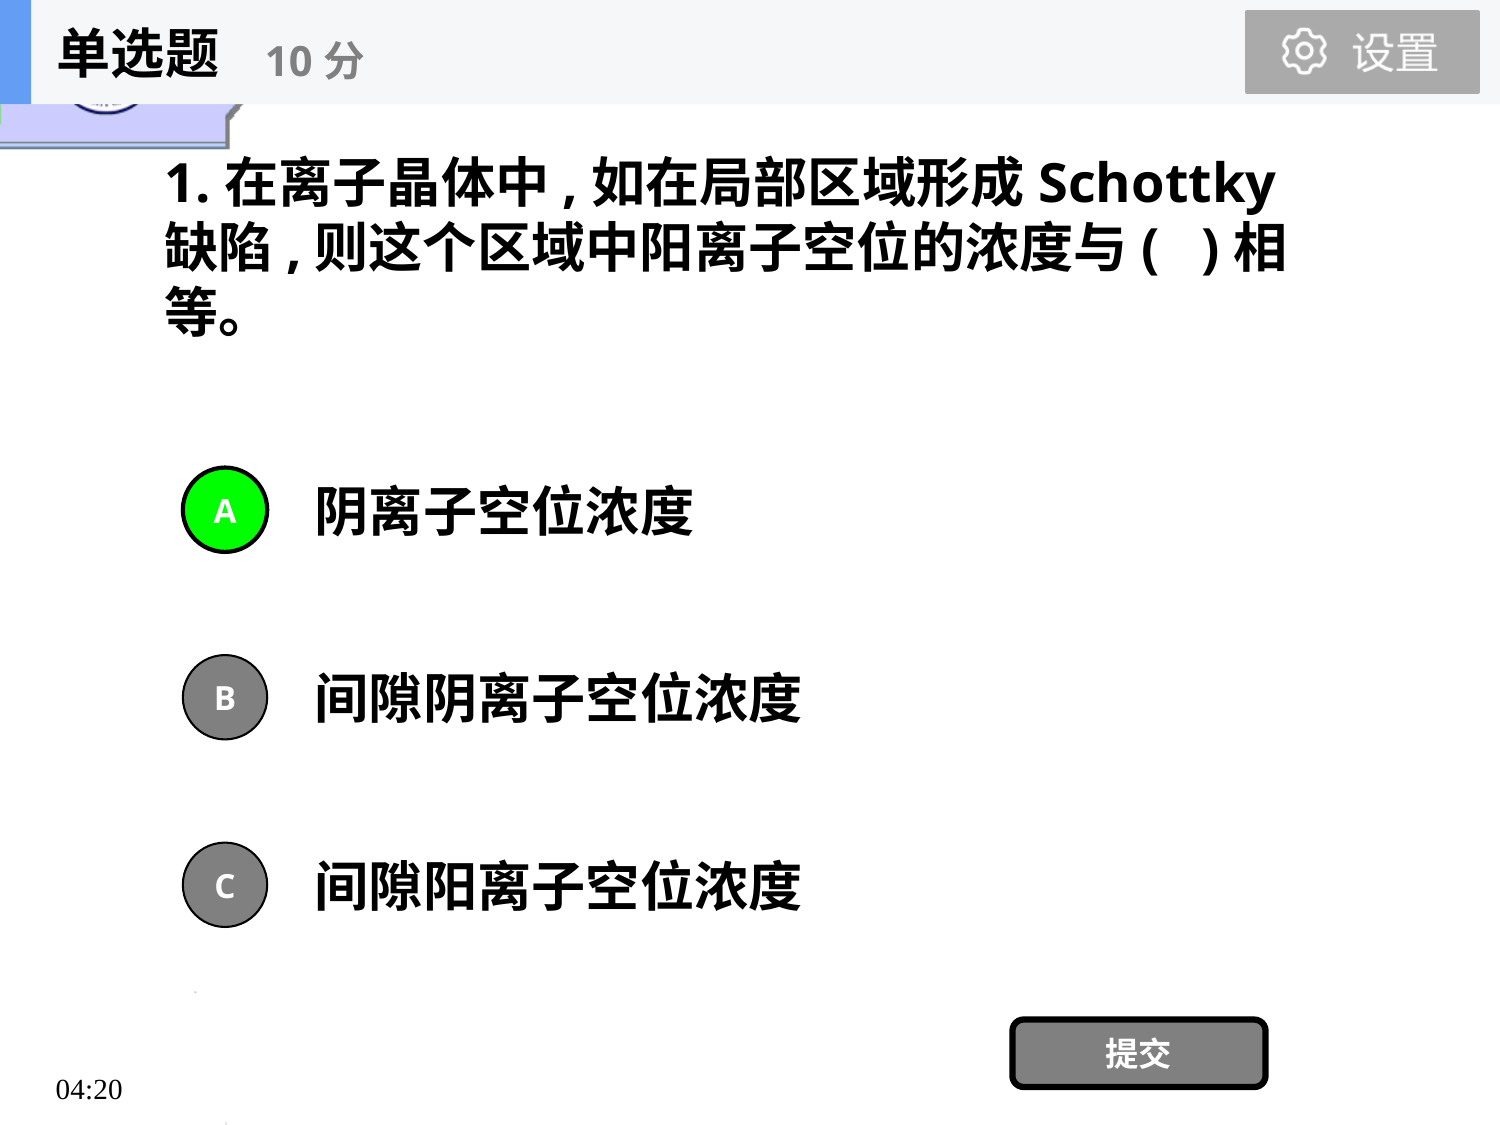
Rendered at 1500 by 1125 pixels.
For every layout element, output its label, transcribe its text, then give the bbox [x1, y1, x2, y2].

text_box 阴离子空位浓度 [300, 469, 942, 550]
footer 机电工程学院 [1021, 1058, 1497, 1125]
text_box B [182, 655, 268, 740]
picture [0, 105, 1500, 1125]
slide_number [40, 1062, 204, 1125]
text_box 1.在离子晶体中,如在局部区域形成Schottky缺陷,则这个区域中阳离子空位的浓度与( )相等。 [149, 141, 1357, 351]
text_box 间隙阴离子空位浓度 [299, 657, 833, 738]
text_box 提交 [1012, 1019, 1266, 1088]
text_box A [182, 467, 268, 552]
text_box 间隙阳离子空位浓度 [300, 844, 1051, 925]
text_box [0, 0, 1500, 105]
text_box C [182, 842, 268, 927]
picture [1245, 10, 1480, 94]
